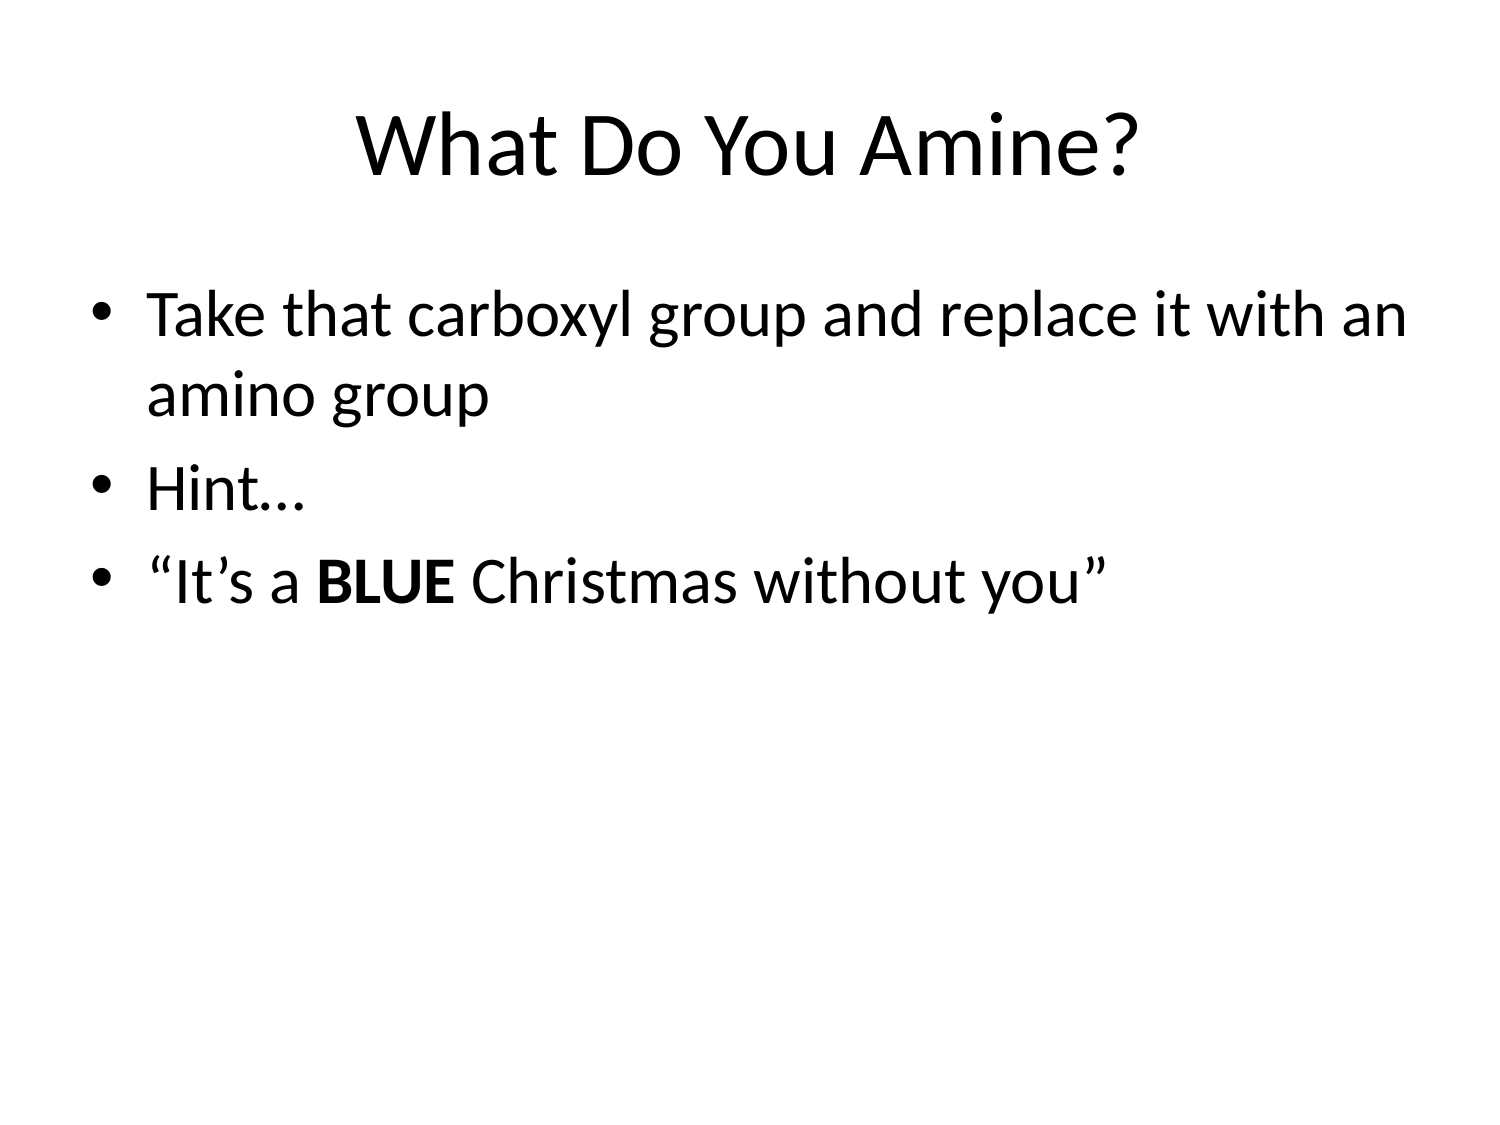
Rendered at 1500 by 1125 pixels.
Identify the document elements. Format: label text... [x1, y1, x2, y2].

title What Do You Amine? [75, 45, 1425, 233]
list Take that carboxyl group and replace it with an amino group Hint… “It’s a BLUE Christmas without you” [75, 262, 1425, 663]
